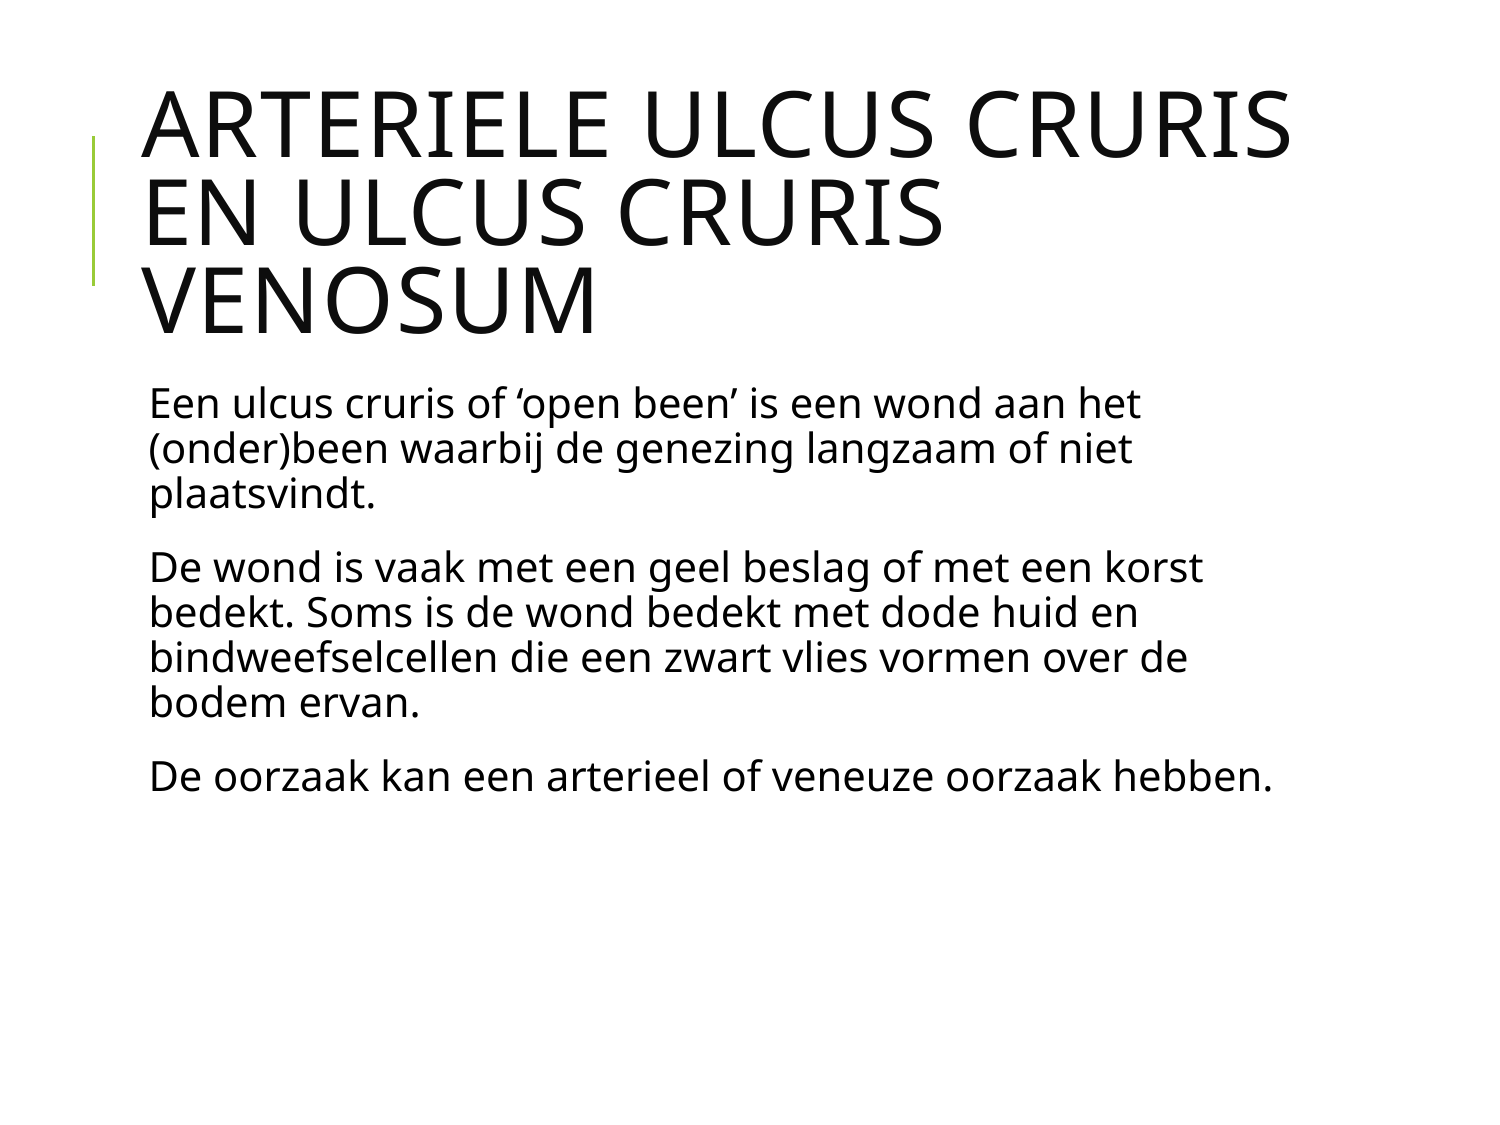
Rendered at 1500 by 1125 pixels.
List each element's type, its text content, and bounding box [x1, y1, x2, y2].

list Een ulcus cruris of ‘open been’ is een wond aan het (onder)been waarbij de genezing langzaam of niet plaatsvindt. De wond is vaak met een geel beslag of met een korst bedekt. Soms is de wond bedekt met dode huid en bindweefselcellen die een zwart vlies vormen over de bodem ervan. De oorzaak kan een arterieel of veneuze oorzaak hebben. [126, 375, 1322, 1035]
title Arteriele Ulcus cruris en Ulcus cruris venosum [126, 96, 1322, 342]
